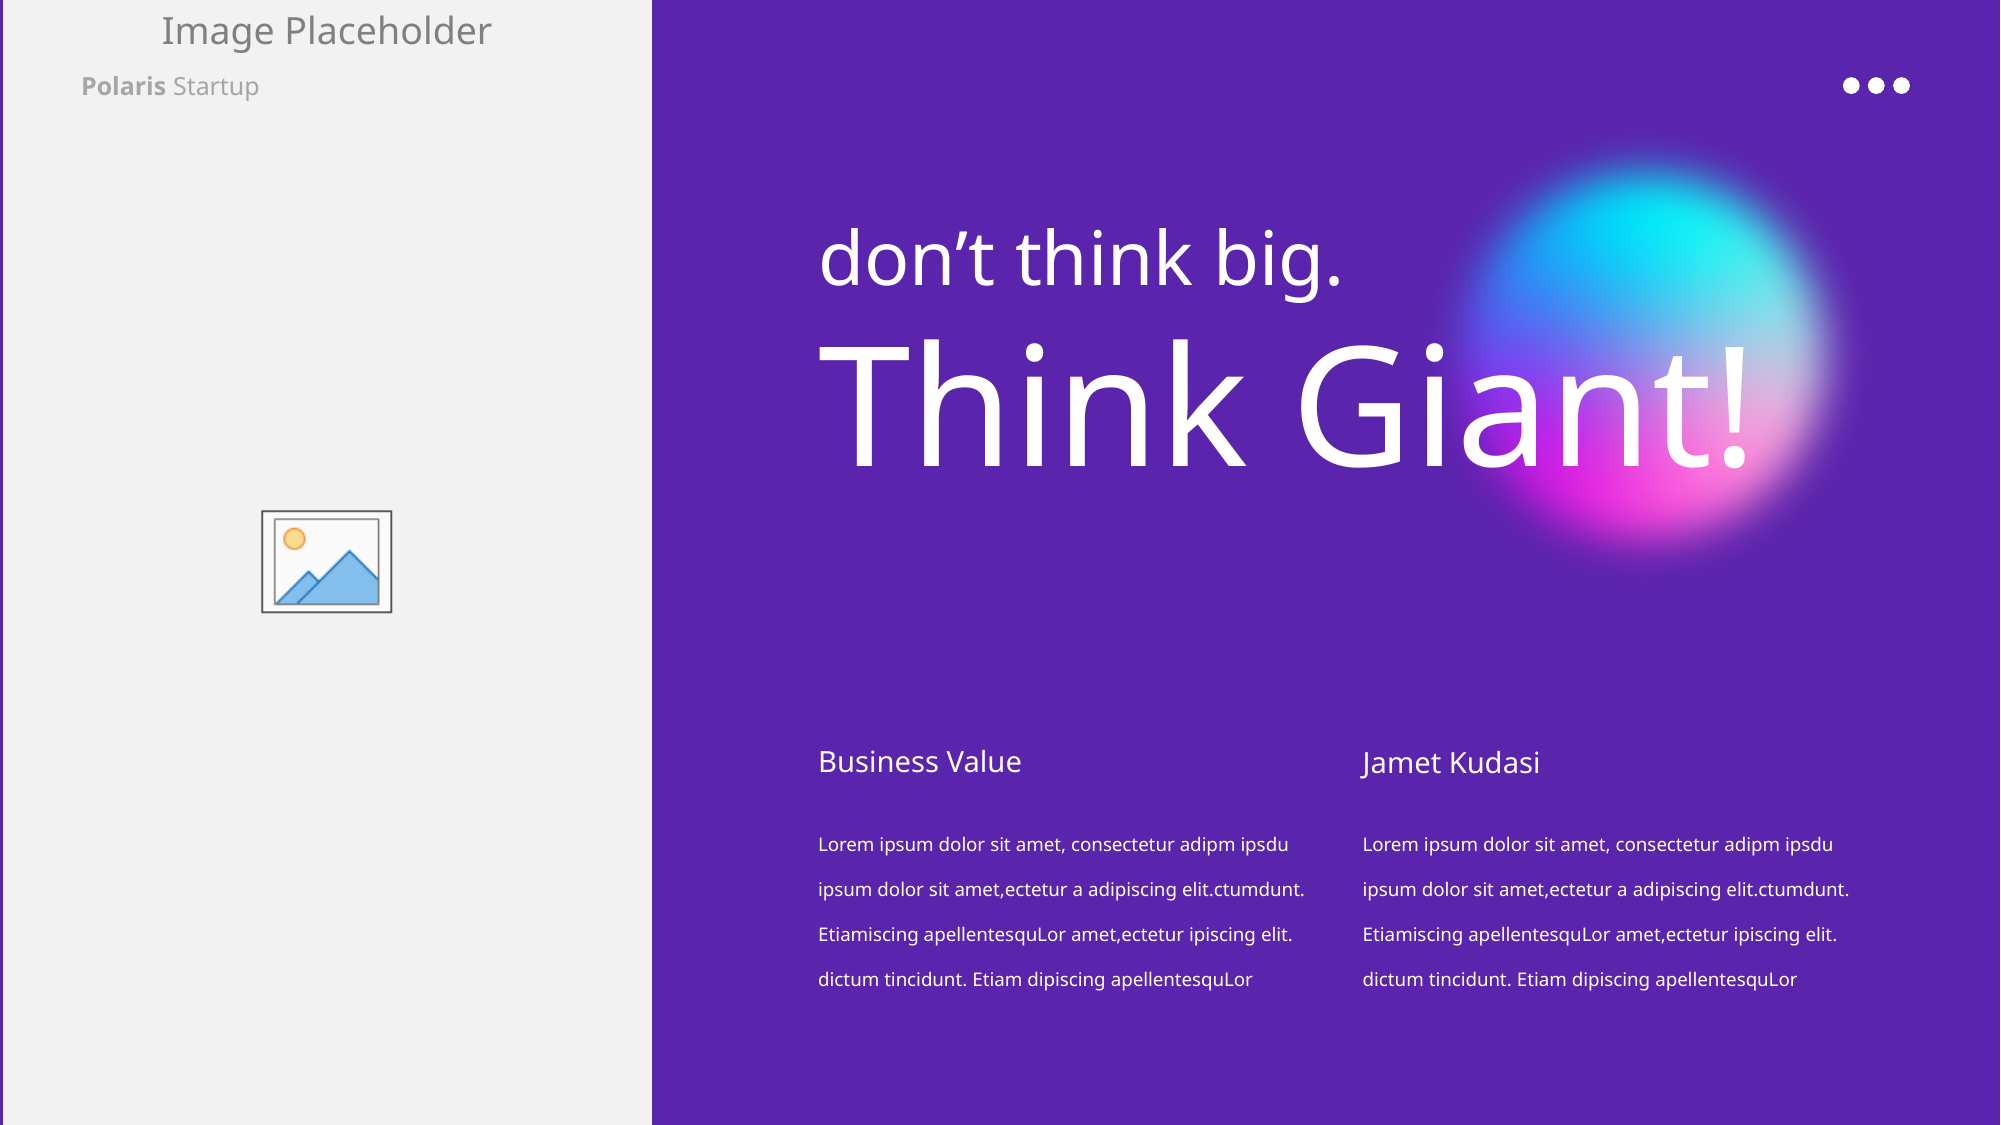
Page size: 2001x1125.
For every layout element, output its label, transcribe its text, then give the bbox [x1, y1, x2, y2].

text_box Lorem ipsum dolor sit amet, consectetur adipm ipsdu ipsum dolor sit amet,ectetur a adipiscing elit.ctumdunt. Etiamiscing apellentesquLor amet,ectetur ipiscing elit. dictum tincidunt. Etiam dipiscing apellentesquLor [803, 803, 1326, 998]
text_box don’t think big. Think Giant! [803, 202, 1400, 508]
picture [2, 0, 653, 1125]
text_box Jamet Kudasi [1347, 736, 1832, 787]
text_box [1842, 77, 1910, 94]
picture [1400, 114, 1885, 599]
text_box Business Value [803, 736, 1288, 786]
text_box Lorem ipsum dolor sit amet, consectetur adipm ipsdu ipsum dolor sit amet,ectetur a adipiscing elit.ctumdunt. Etiamiscing apellentesquLor amet,ectetur ipiscing elit. dictum tincidunt. Etiam dipiscing apellentesquLor [1347, 803, 1870, 998]
